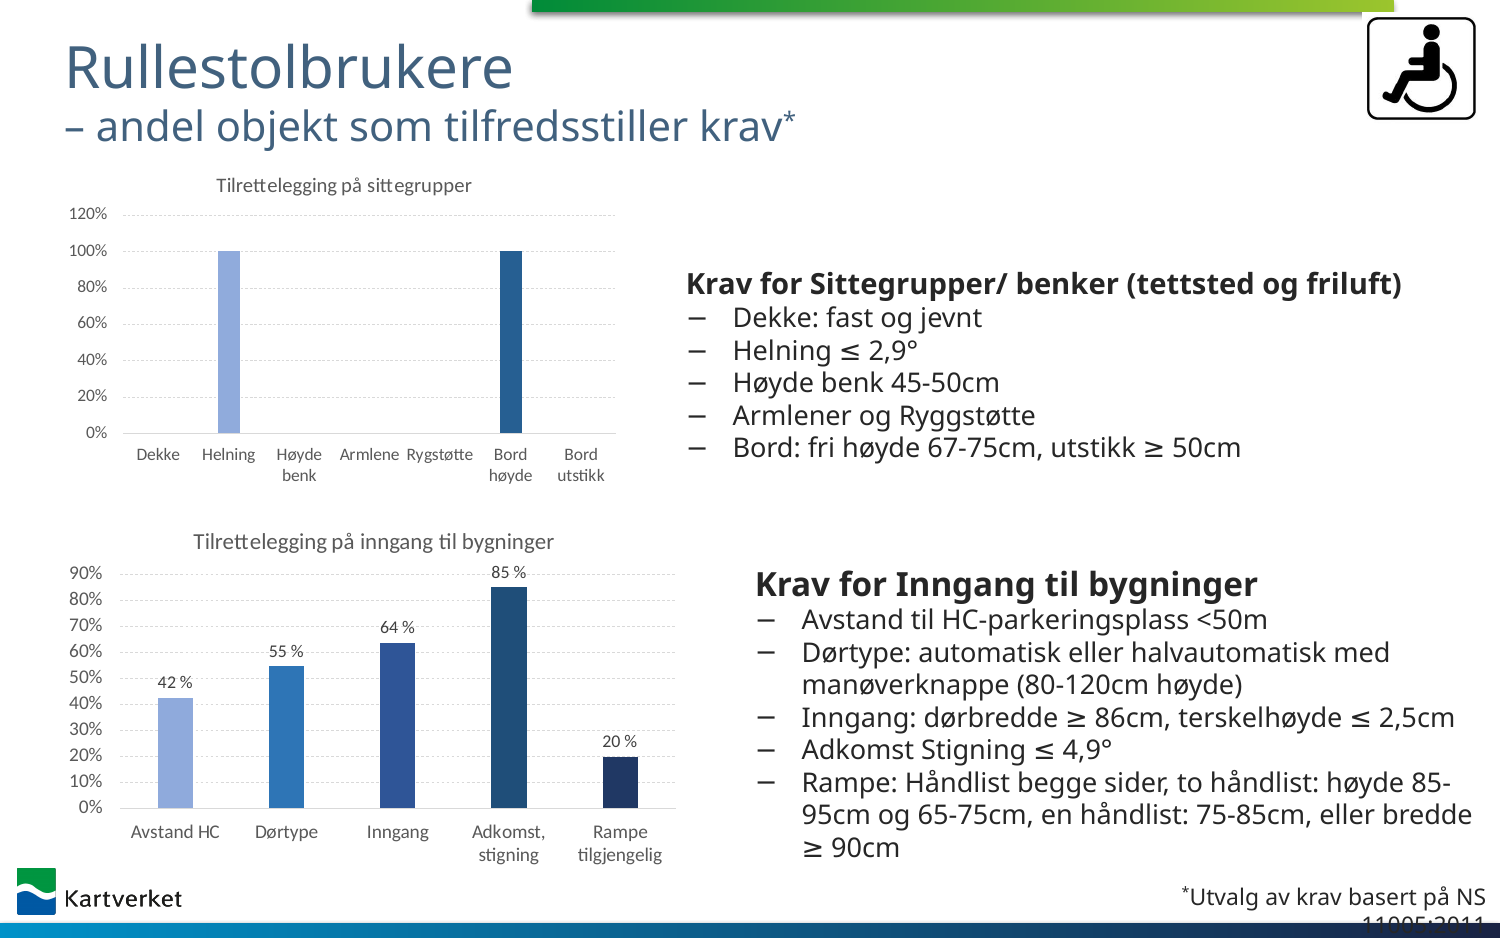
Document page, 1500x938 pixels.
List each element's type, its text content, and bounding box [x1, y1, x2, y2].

picture [62, 166, 626, 492]
picture [1362, 12, 1481, 126]
text_box Krav for Sittegrupper/ benker (tettsted og friluft) Dekke: fast og jevnt Helning ≤ 2,9° Høyde benk 45-50cm Armlener og Ryggstøtte Bord: fri høyde 67-75cm, utstikk ≥ 50cm [670, 258, 1418, 471]
text_box *Utvalg av krav basert på NS 11005:2011 [1068, 873, 1500, 938]
picture [62, 520, 687, 874]
text_box Krav for Inngang til bygninger Avstand til HC-parkeringsplass <50m Dørtype: automatisk eller halvautomatisk med manøverknappe (80-120cm høyde) Inngang: dørbredde ≥ 86cm, terskelhøyde ≤ 2,5cm Adkomst Stigning ≤ 4,9° Rampe: Håndlist begge sider, to håndlist: høyde 85-95cm og 65-75cm, en håndlist: 75-85cm, eller bredde ≥ 90cm [740, 555, 1491, 870]
text_box Rullestolbrukere – andel objekt som tilfredsstiller krav* [49, 25, 1431, 158]
